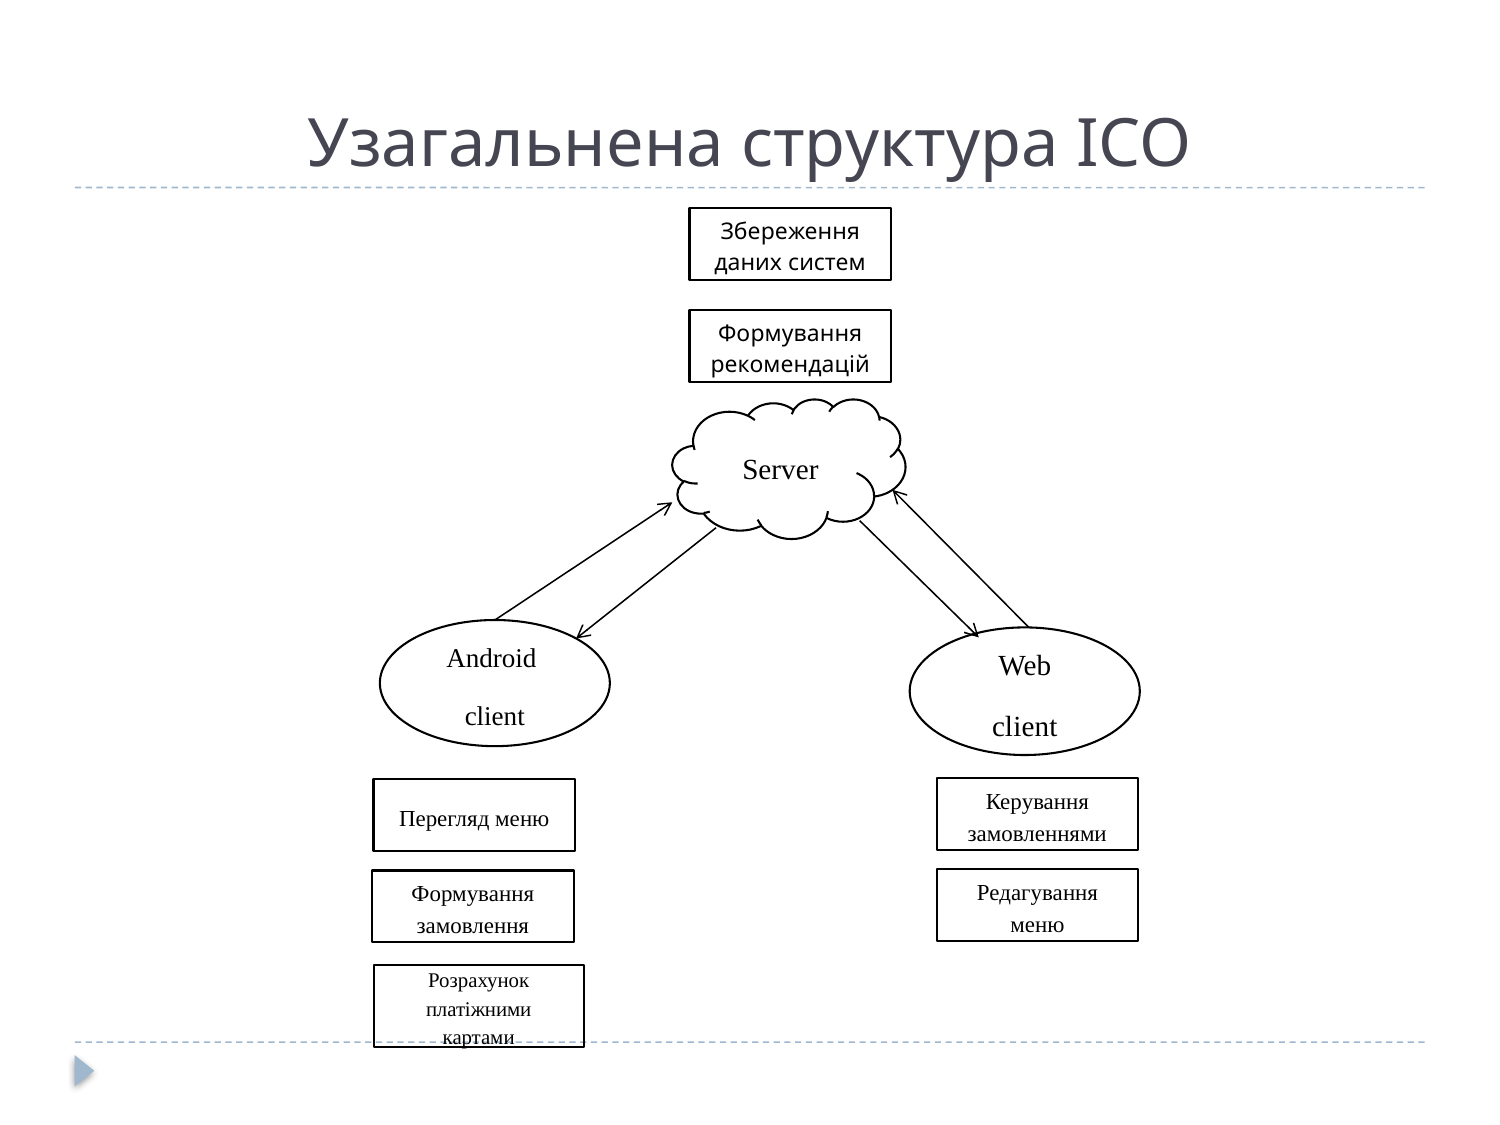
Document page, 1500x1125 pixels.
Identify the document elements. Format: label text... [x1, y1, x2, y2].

title Узагальнена структура ІСО [75, 24, 1425, 188]
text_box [371, 207, 1140, 1047]
